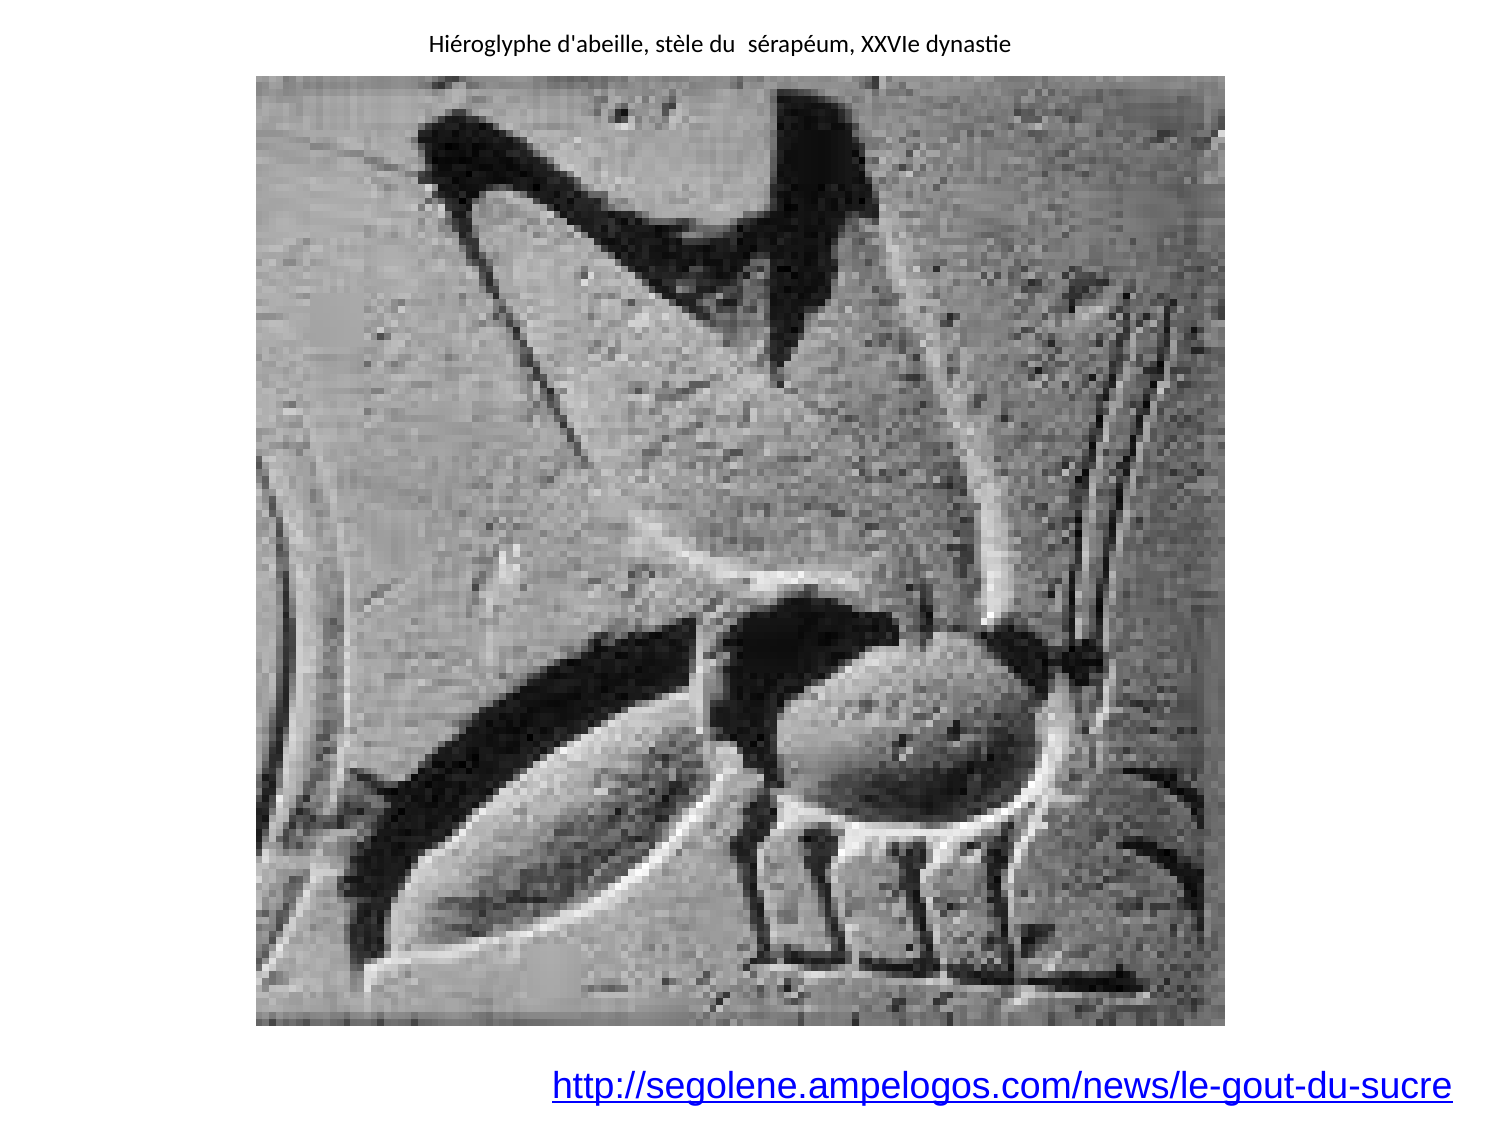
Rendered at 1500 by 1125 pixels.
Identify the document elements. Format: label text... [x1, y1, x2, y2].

text_box http://segolene.ampelogos.com/news/le-gout-du-sucre [537, 1054, 1483, 1114]
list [255, 76, 1226, 1026]
title Hiéroglyphe d'abeille, stèle du sérapéum, XXVIe dynastie [135, 19, 1306, 126]
